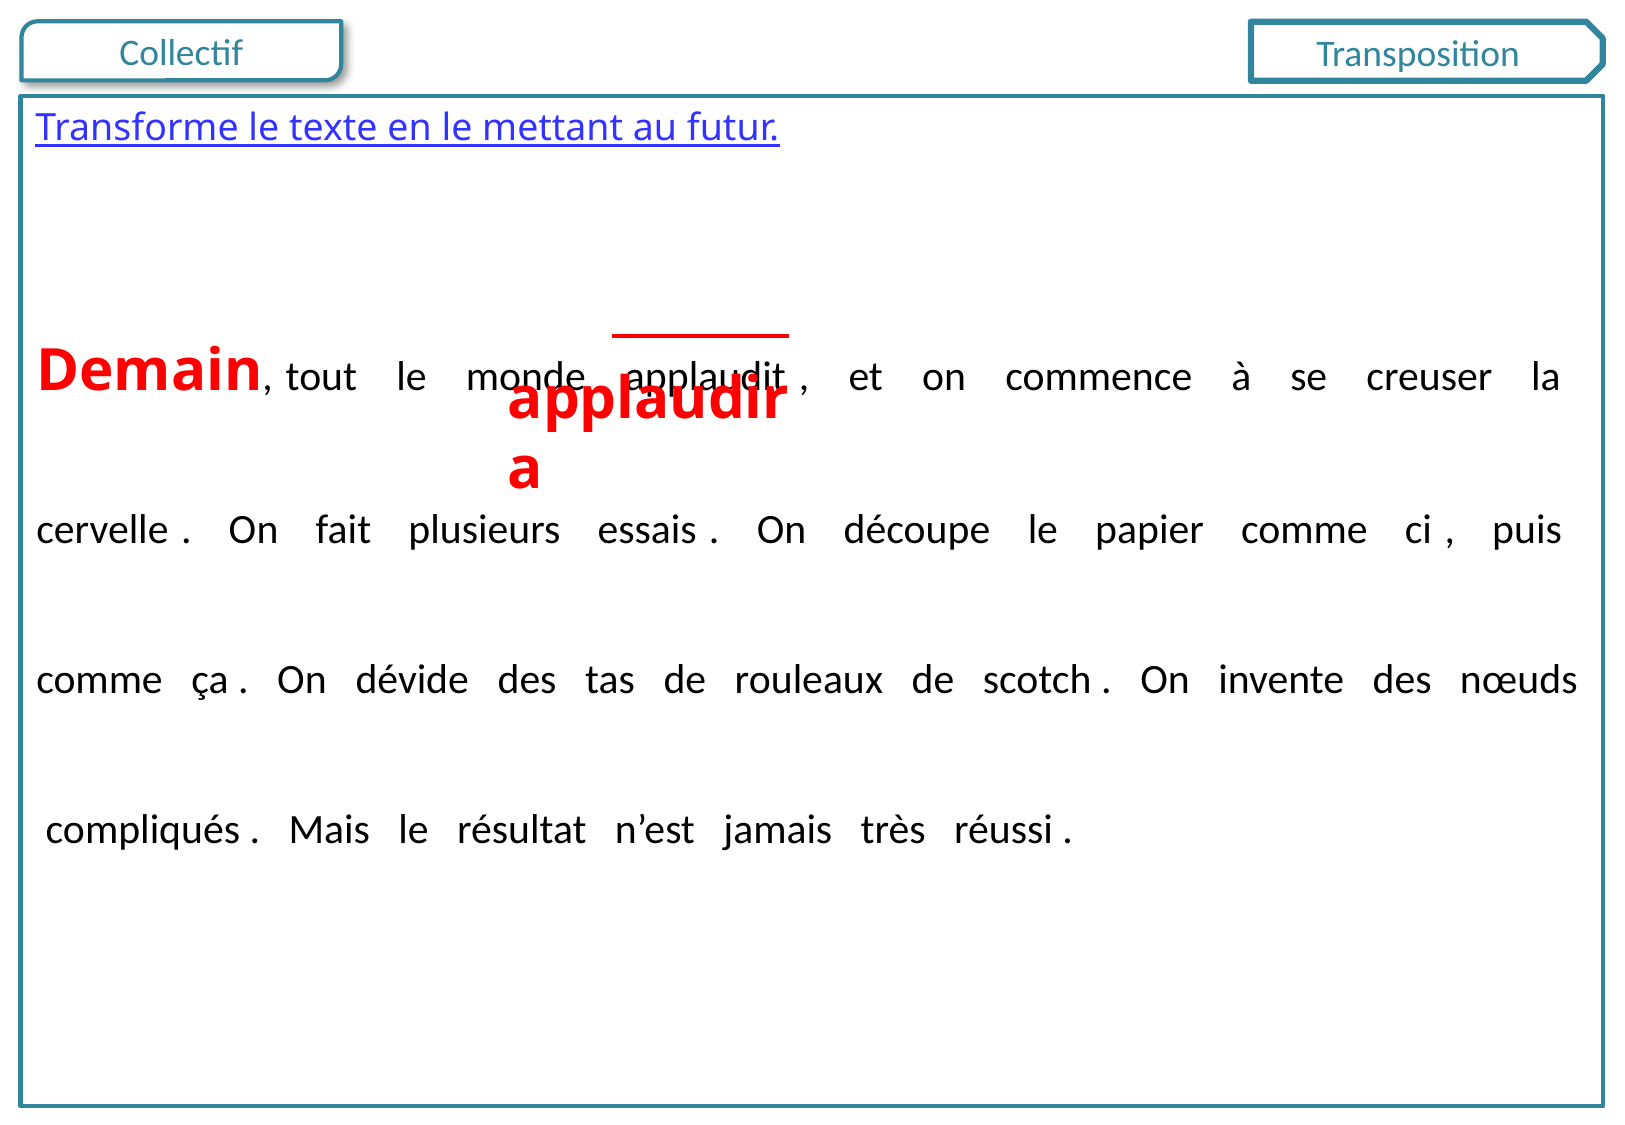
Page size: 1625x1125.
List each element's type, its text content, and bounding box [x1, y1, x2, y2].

text_box applaudira [493, 352, 836, 508]
list Demain, tout le monde applaudit , et on commence à se creuser la cervelle . On fait plusieurs essais . On découpe le papier comme ci , puis comme ça . On dévide des tas de rouleaux de scotch . On invente des nœuds compliqués . Mais le résultat n’est jamais très réussi . [21, 184, 1604, 1106]
list Transforme le texte en le mettant au futur. [18, 94, 1605, 1108]
list Transposition [1251, 21, 1585, 81]
